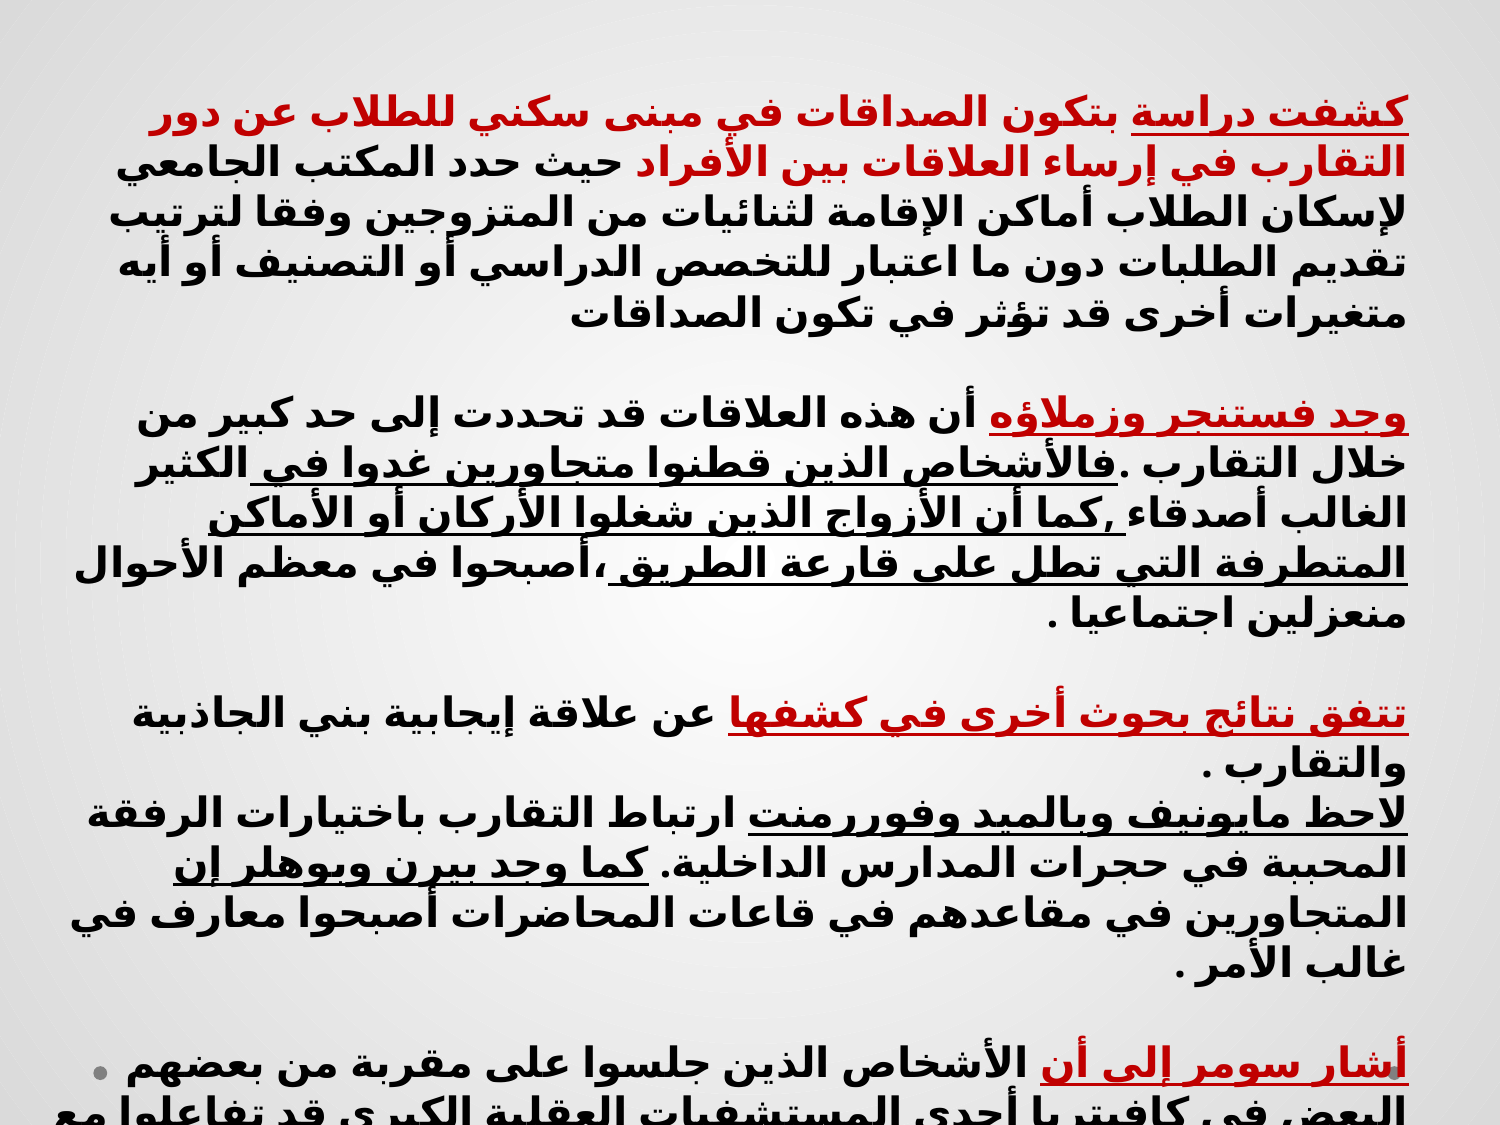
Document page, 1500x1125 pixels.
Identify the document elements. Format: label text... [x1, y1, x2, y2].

text_box كشفت دراسة بتكون الصداقات في مبنى سكني للطلاب عن دور التقارب في إرساء العلاقات بين الأفراد حيث حدد المكتب الجامعي لإسكان الطلاب أماكن الإقامة لثنائيات من المتزوجين وفقا لترتيب تقديم الطلبات دون ما اعتبار للتخصص الدراسي أو التصنيف أو أيه متغيرات أخرى قد تؤثر في تكون الصداقات وجد فستنجر وزملاؤه أن هذه العلاقات قد تحددت إلى حد كبير من خلال التقارب .فالأشخاص الذين قطنوا متجاورين غدوا في الكثير الغالب أصدقاء ,كما أن الأزواج الذين شغلوا الأركان أو الأماكن المتطرفة التي تطل على قارعة الطريق ،أصبحوا في معظم الأحوال منعزلين اجتماعيا . تتفق نتائج بحوث أخرى في كشفها عن علاقة إيجابية بني الجاذبية والتقارب . لاحظ مايونيف وبالميد وفوررمنت ارتباط التقارب باختيارات الرفقة المحببة في حجرات المدارس الداخلية. كما وجد بيرن وبوهلر إن المتجاورين في مقاعدهم في قاعات المحاضرات أصبحوا معارف في غالب الأمر . أشار سومر إلى أن الأشخاص الذين جلسوا على مقربة من بعضهم البعض في كافيتريا أحدى المستشفيات العقلية الكبرى قد تفاعلوا مع بعضهم البعض بدرجة أكبر من الأشخاص الذين جلسوا على مبعدة من بعضهم . [29, 77, 1424, 1125]
